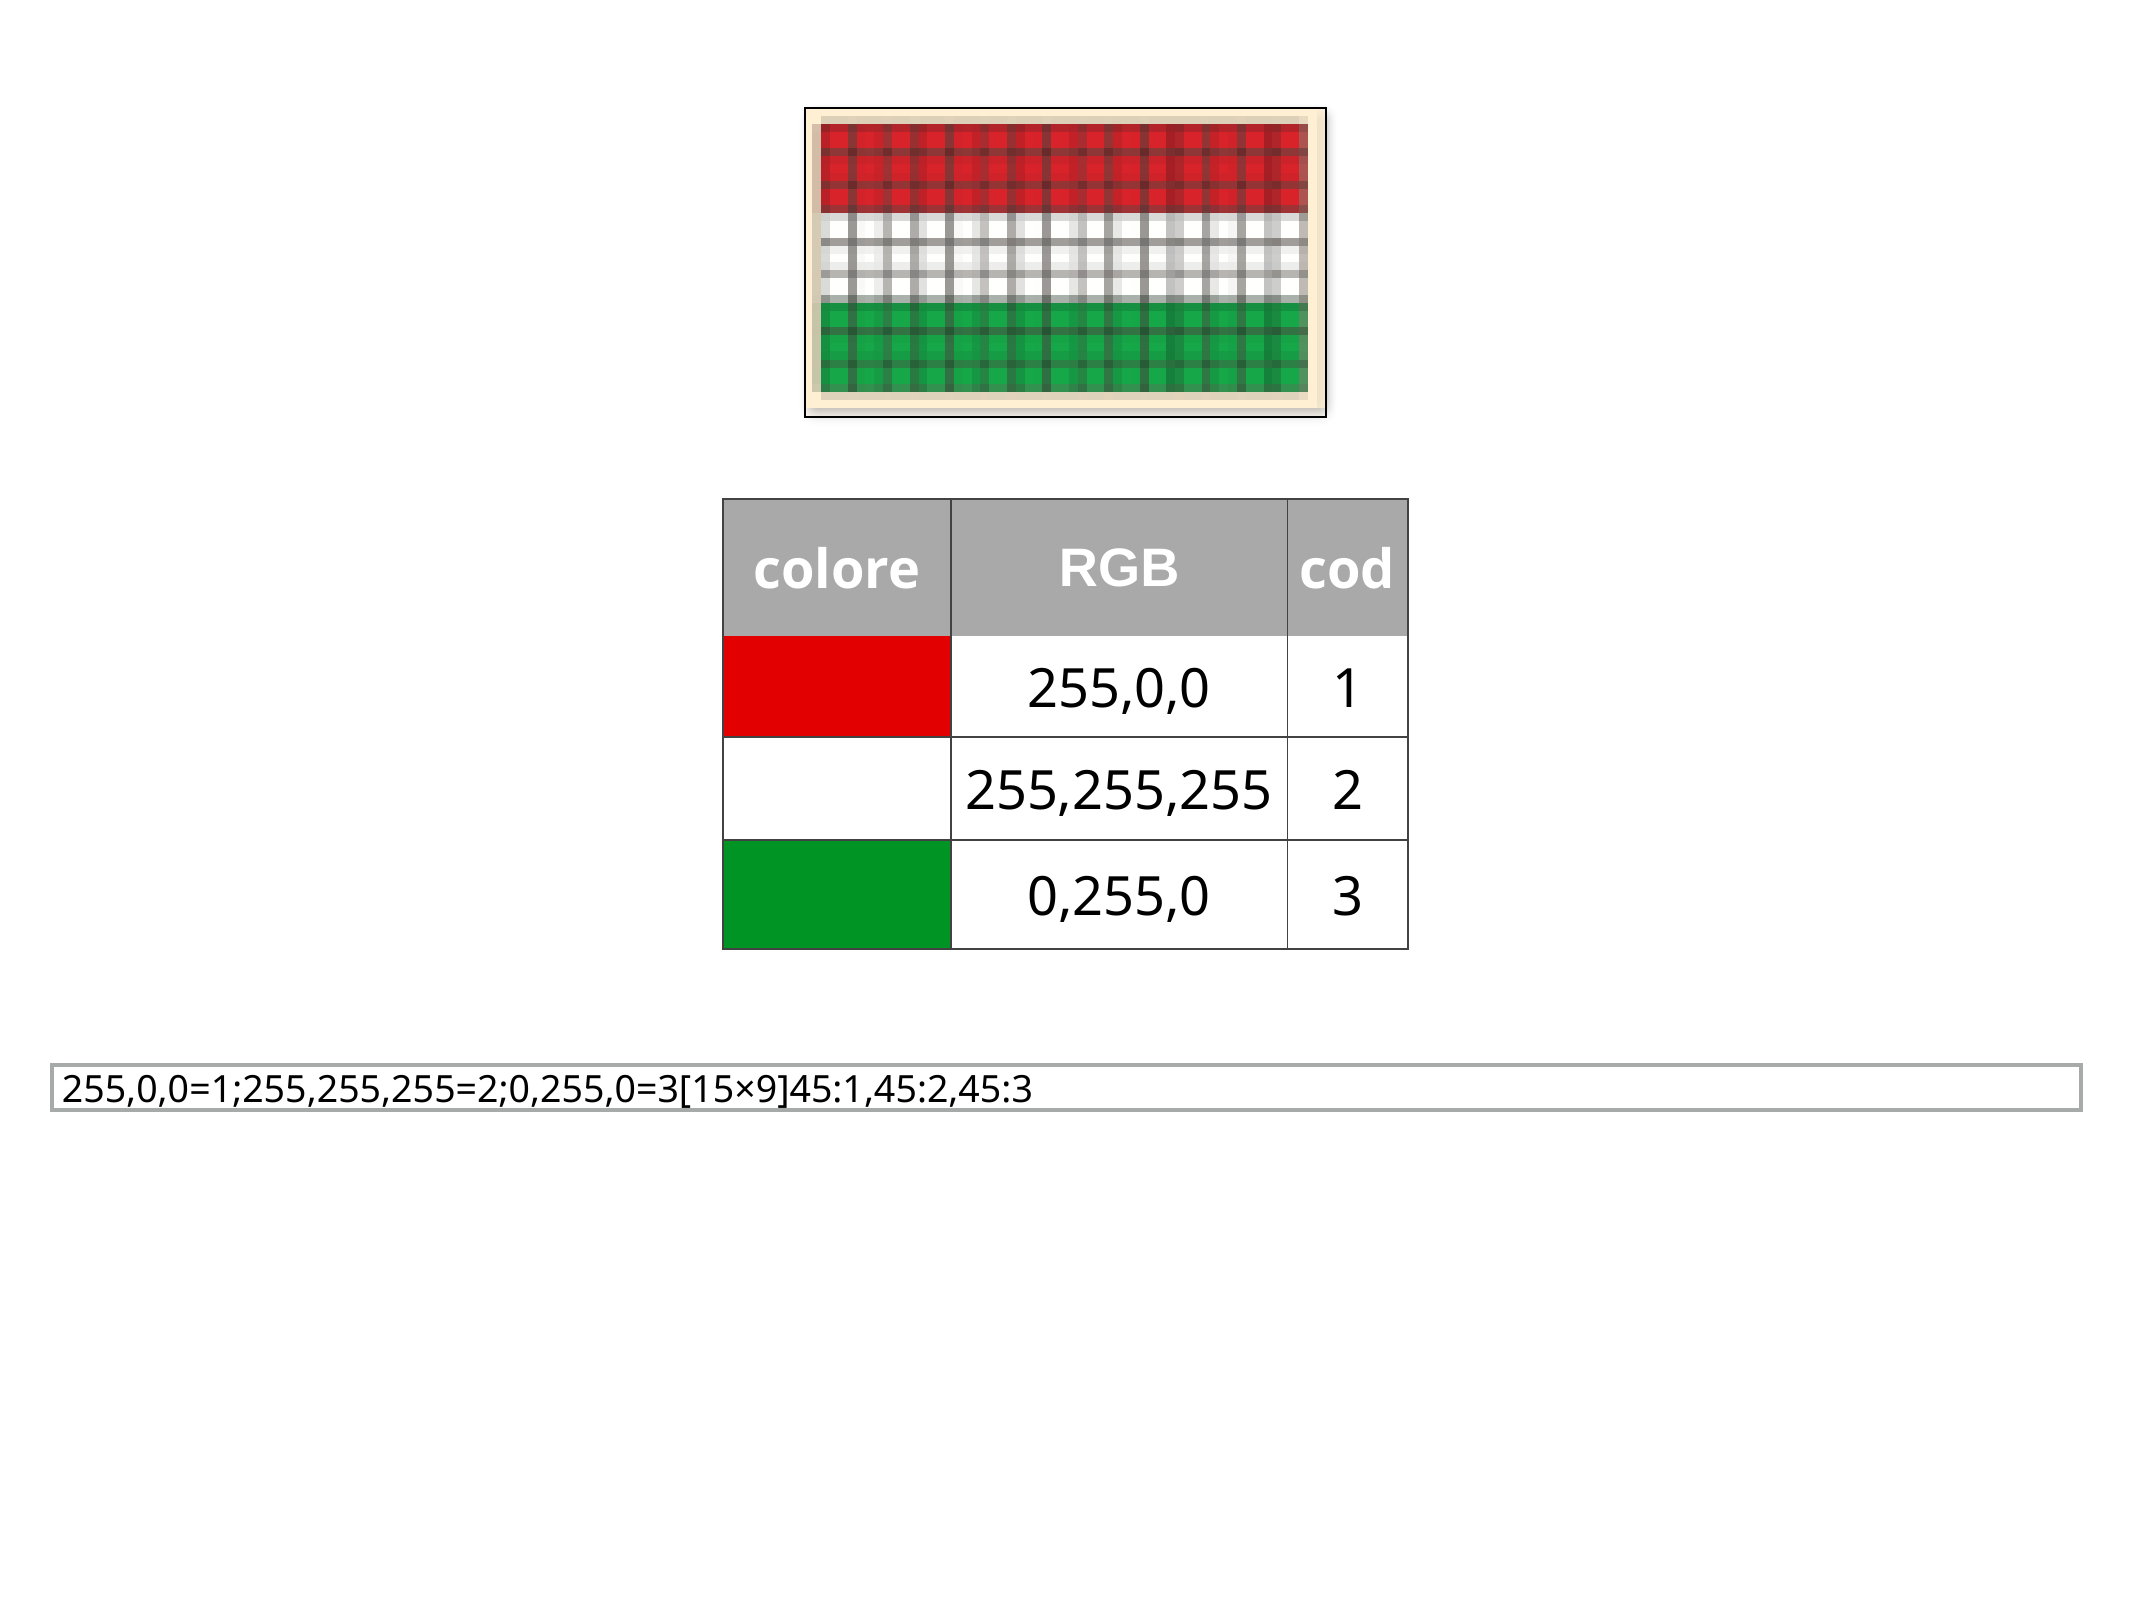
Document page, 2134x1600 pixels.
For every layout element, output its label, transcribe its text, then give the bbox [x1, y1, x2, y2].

table_cell 3 [1288, 841, 1407, 948]
table_cell [724, 636, 950, 736]
table_cell 2 [1288, 738, 1407, 839]
table_header cod [1288, 500, 1407, 636]
table_cell 0,255,0 [952, 841, 1287, 948]
table_cell [724, 738, 950, 839]
table_cell 255,255,255 [952, 738, 1287, 839]
text_box 255,0,0=1;255,255,255=2;0,255,0=3[15×9]45:1,45:2,45:3 [52, 1064, 2082, 1111]
table_header RGB [952, 500, 1287, 636]
table_cell 1 [1288, 636, 1407, 736]
table_header colore [724, 500, 950, 636]
table_cell [724, 841, 950, 948]
table_cell 255,0,0 [952, 636, 1287, 736]
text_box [804, 107, 1326, 418]
